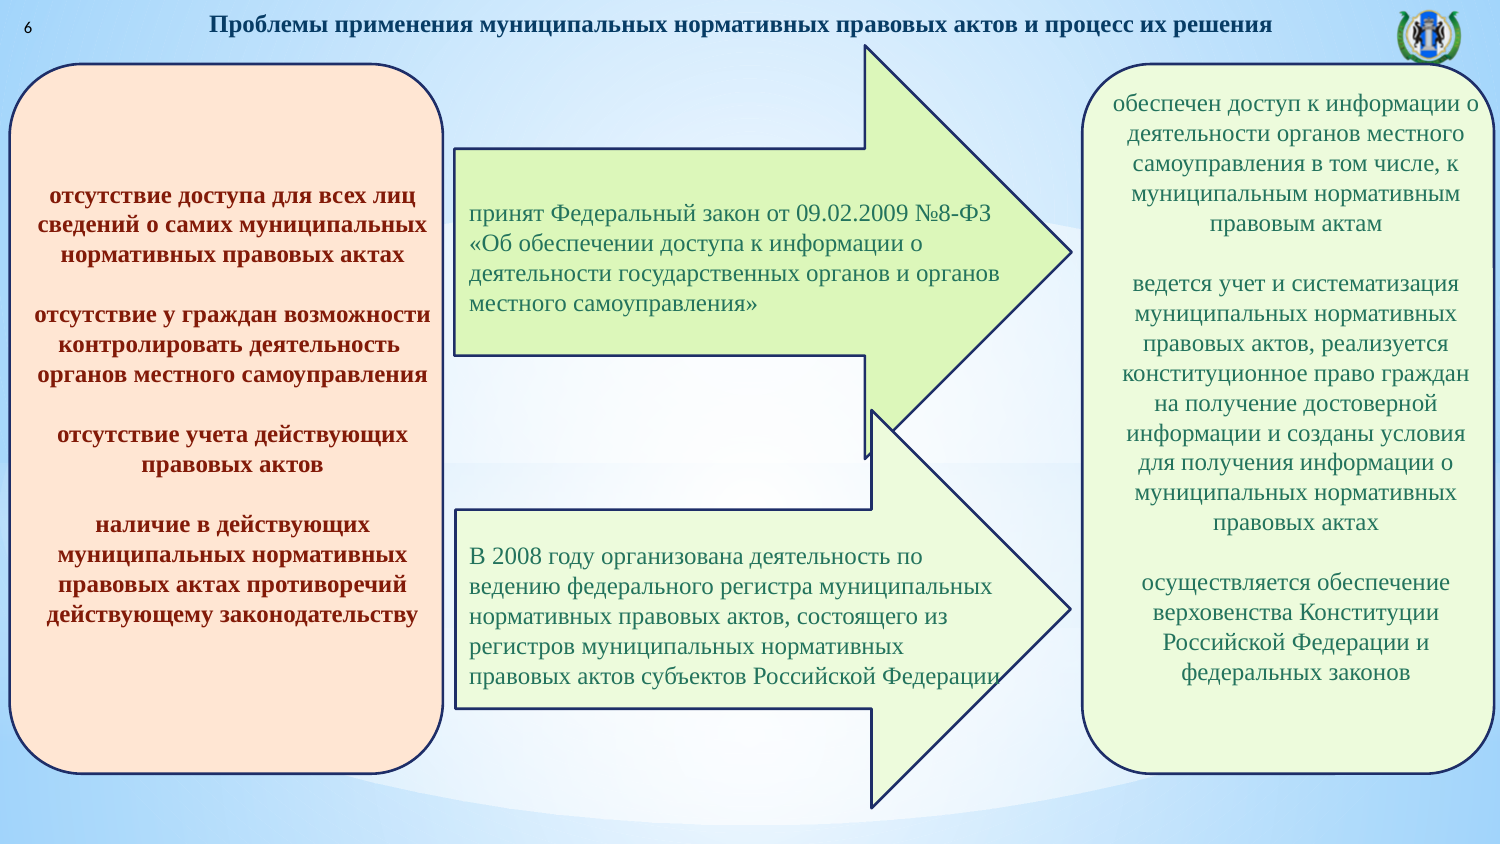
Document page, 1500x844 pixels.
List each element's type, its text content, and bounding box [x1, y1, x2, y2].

slide_number 6 [3, 4, 54, 50]
picture [1396, 8, 1462, 67]
text_box В 2008 году организована деятельность по ведению федерального регистра муниципальных нормативных правовых актов, состоящего из регистров муниципальных нормативных правовых актов субъектов Российской Федерации [454, 532, 1019, 697]
text_box Проблемы применения муниципальных нормативных правовых актов и процесс их решения [124, 0, 1366, 45]
text_box принят Федеральный закон от 09.02.2009 №8-ФЗ «Об обеспечении доступа к информации о деятельности государственных органов и органов местного самоуправления» [454, 189, 1054, 324]
text_box [453, 44, 1011, 461]
text_box отсутствие доступа для всех лиц сведений о самих муниципальных нормативных правовых актах отсутствие у граждан возможности контролировать деятельность органов местного самоуправления отсутствие учета действующих правовых актов наличие в действующих муниципальных нормативных правовых актах противоречий действующему законодательству [0, 170, 472, 735]
text_box [8, 62, 445, 170]
text_box [454, 697, 985, 810]
text_box [1054, 232, 1073, 272]
text_box [1019, 555, 1072, 663]
text_box обеспечен доступ к информации о деятельности органов местного самоуправления в том числе, к муниципальным нормативным правовым актам ведется учет и систематизация муниципальных нормативных правовых актов, реализуется конституционное право граждан на получение достоверной информации и созданы условия для получения информации о муниципальных нормативных правовых актах осуществляется обеспечение верховенства Конституции Российской Федерации и федеральных законов [1095, 79, 1497, 693]
text_box [1106, 62, 1471, 79]
text_box [454, 408, 996, 532]
text_box [16, 735, 437, 776]
text_box [1080, 90, 1496, 776]
